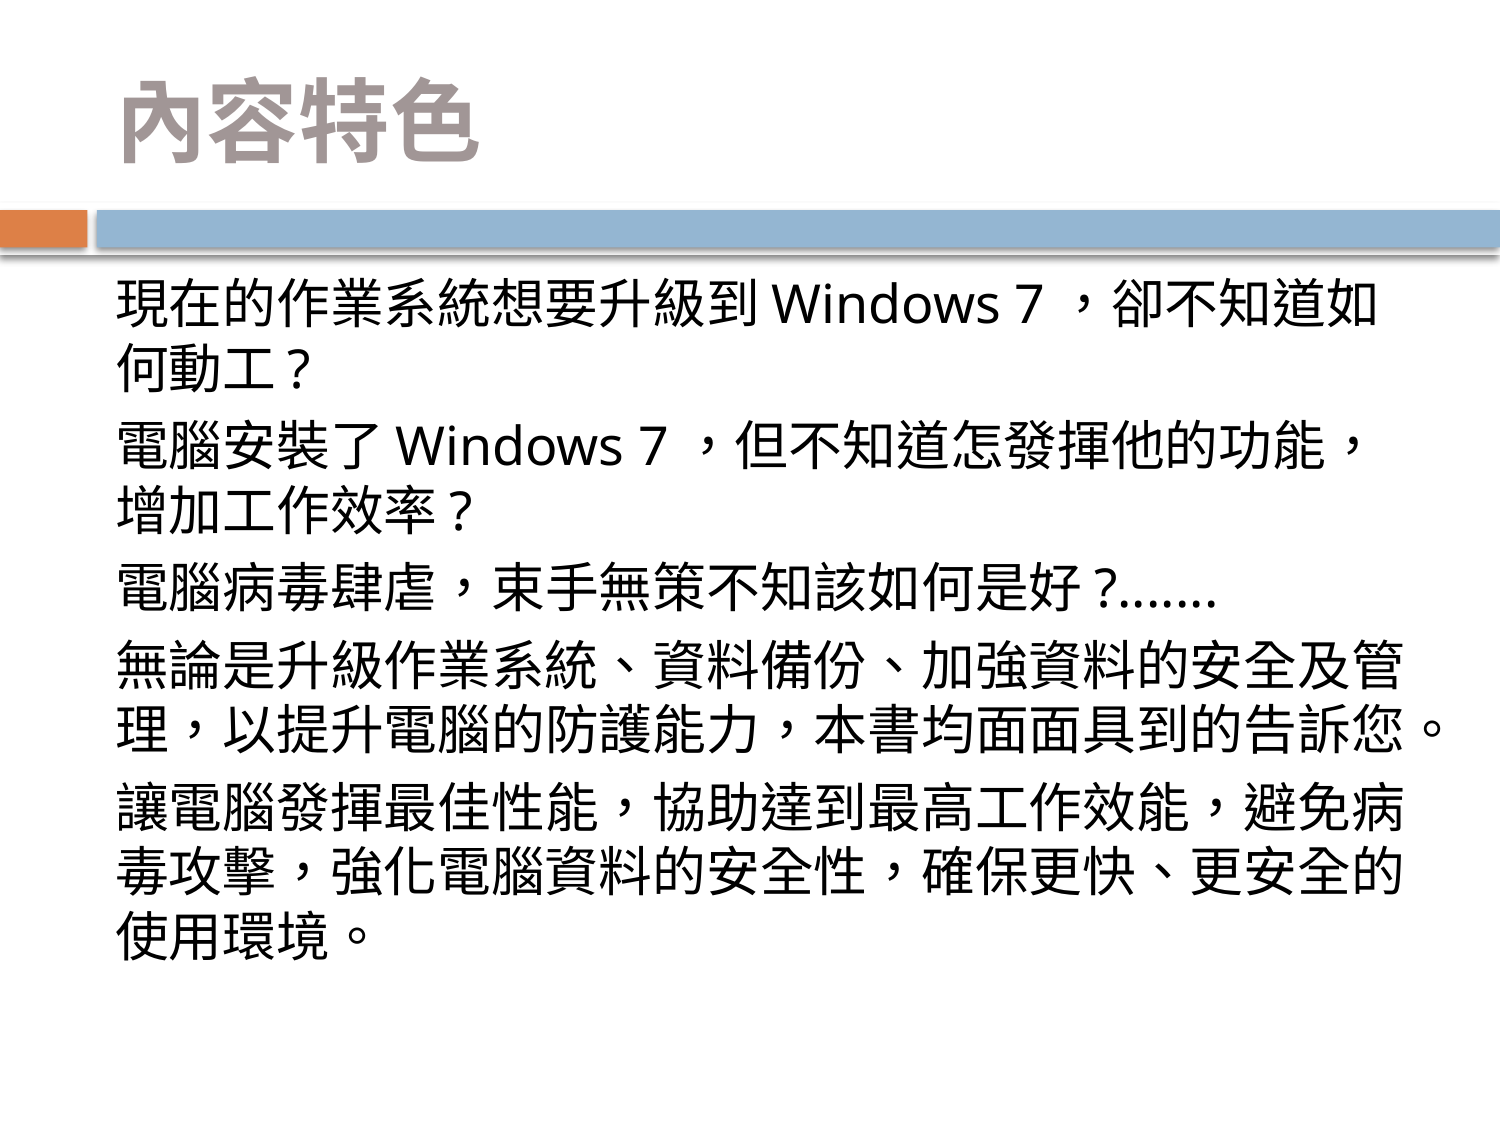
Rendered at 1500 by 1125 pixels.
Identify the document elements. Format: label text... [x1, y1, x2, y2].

list 現在的作業系統想要升級到Windows 7，卻不知道如何動工? 電腦安裝了Windows 7，但不知道怎發揮他的功能，增加工作效率? 電腦病毒肆虐，束手無策不知該如何是好?....... 無論是升級作業系統、資料備份、加強資料的安全及管理，以提升電腦的防護能力，本書均面面具到的告訴您。 讓電腦發揮最佳性能，協助達到最高工作效能，避免病毒攻擊，強化電腦資料的安全性，確保更快、更安全的使用環境。 [100, 262, 1438, 1000]
title 內容特色 [100, 37, 1438, 200]
